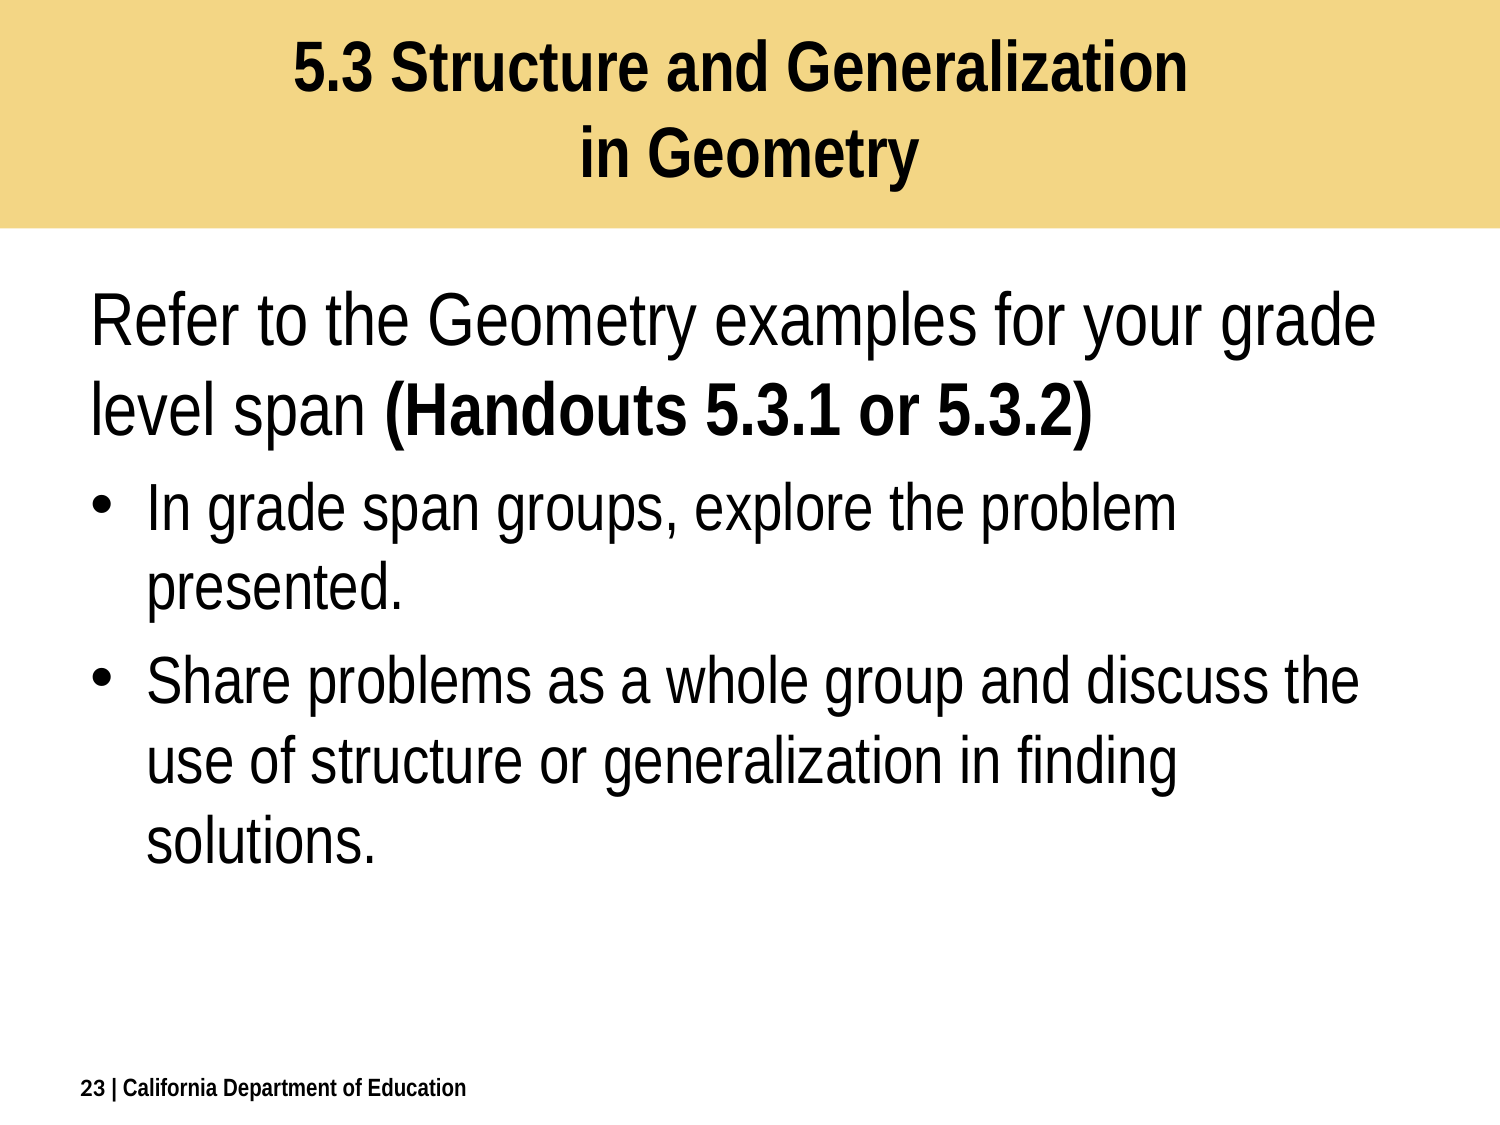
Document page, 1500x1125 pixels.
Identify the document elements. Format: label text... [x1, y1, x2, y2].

footer | California Department of Education [121, 1064, 699, 1124]
list Refer to the Geometry examples for your grade level span (Handouts 5.3.1 or 5.3.2) In grade span groups, explore the problem presented. Share problems as a whole group and discuss the use of structure or generalization in finding solutions. [75, 262, 1425, 1054]
title 5.3 Structure and Generalization in Geometry [75, 11, 1425, 200]
slide_number 23 [55, 1064, 121, 1124]
